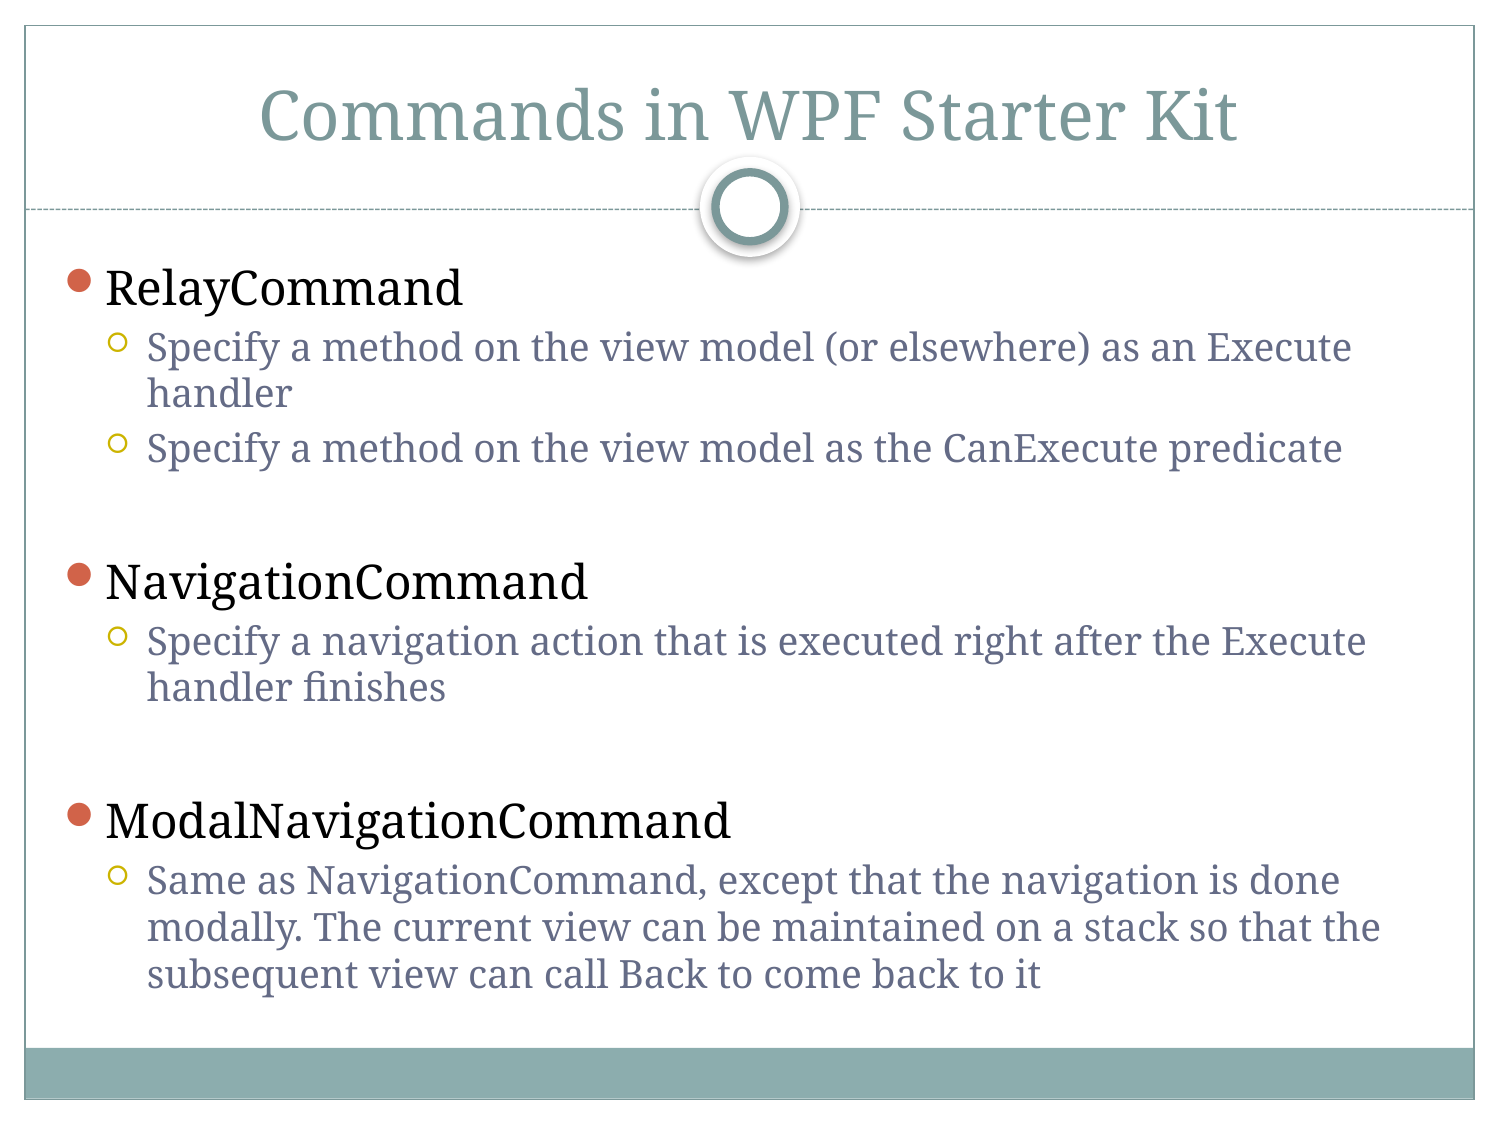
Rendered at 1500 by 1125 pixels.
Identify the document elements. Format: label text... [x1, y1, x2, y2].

list RelayCommand Specify a method on the view model (or elsewhere) as an Execute handler Specify a method on the view model as the CanExecute predicate NavigationCommand Specify a navigation action that is executed right after the Execute handler finishes ModalNavigationCommand Same as NavigationCommand, except that the navigation is done modally. The current view can be maintained on a stack so that the subsequent view can call Back to come back to it [49, 249, 1450, 1005]
title Commands in WPF Starter Kit [49, 37, 1450, 162]
